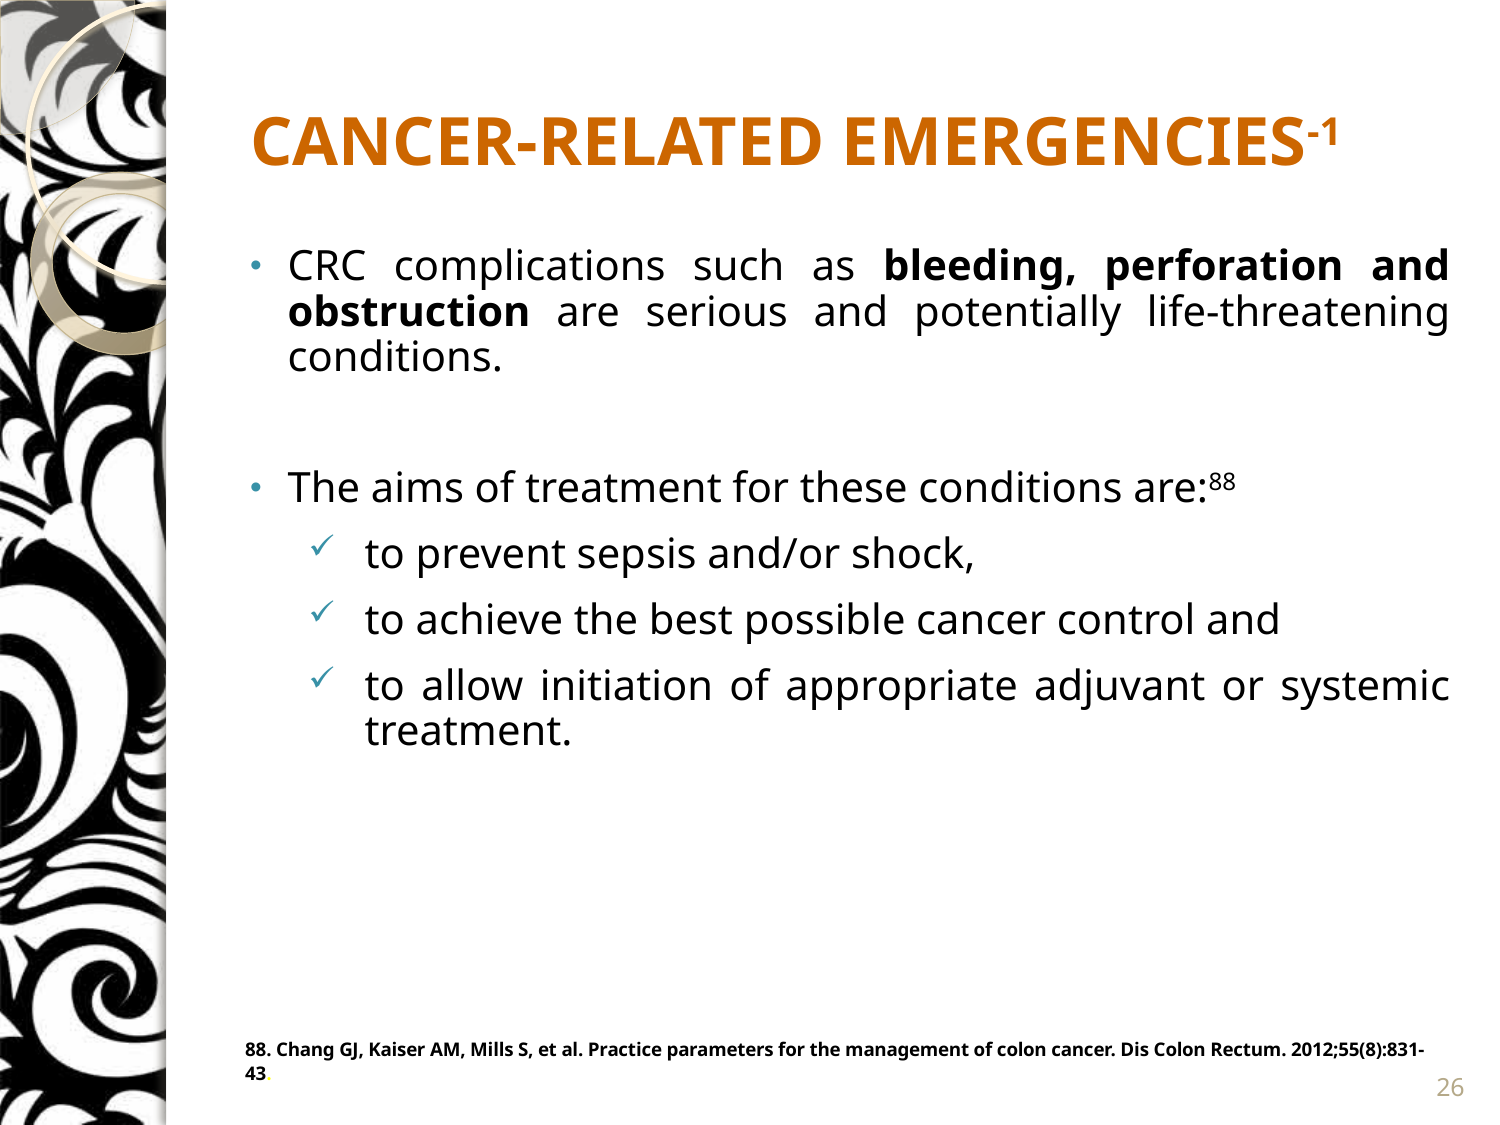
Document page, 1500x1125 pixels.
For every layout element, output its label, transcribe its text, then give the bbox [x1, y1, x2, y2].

text_box 88. Chang GJ, Kaiser AM, Mills S, et al. Practice parameters for the management of colon cancer. Dis Colon Rectum. 2012;55(8):831-43. [230, 1029, 1461, 1093]
title CANCER-RELATED EMERGENCIES-1 [235, 45, 1466, 233]
slide_number 26 [1413, 1034, 1488, 1113]
picture [136, 0, 164, 4]
list CRC complications such as bleeding, perforation and obstruction are serious and potentially life-threatening conditions. The aims of treatment for these conditions are:88 to prevent sepsis and/or shock, to achieve the best possible cancer control and to allow initiation of appropriate adjuvant or systemic treatment. [235, 237, 1466, 1025]
picture [53, 241, 160, 332]
picture [62, 195, 160, 280]
picture [0, 134, 166, 1125]
picture [32, 13, 160, 207]
